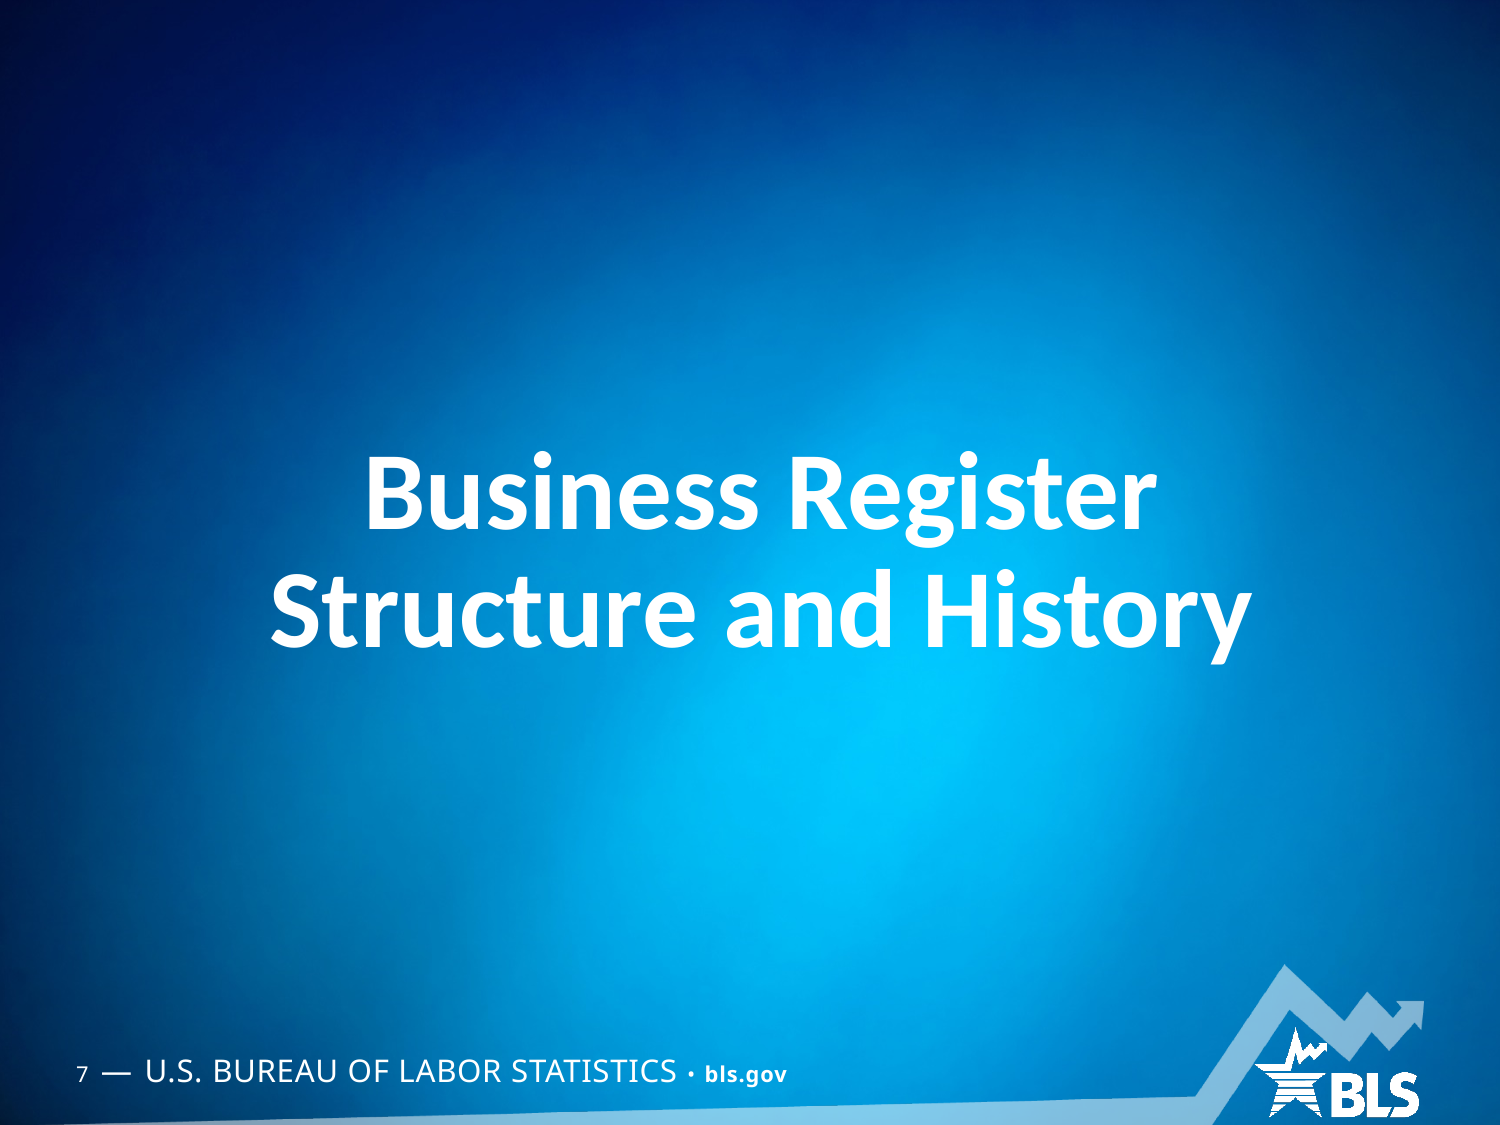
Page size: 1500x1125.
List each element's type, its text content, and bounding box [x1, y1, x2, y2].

picture [0, 0, 1500, 1125]
title Business Register Structure and History [86, 427, 1437, 678]
